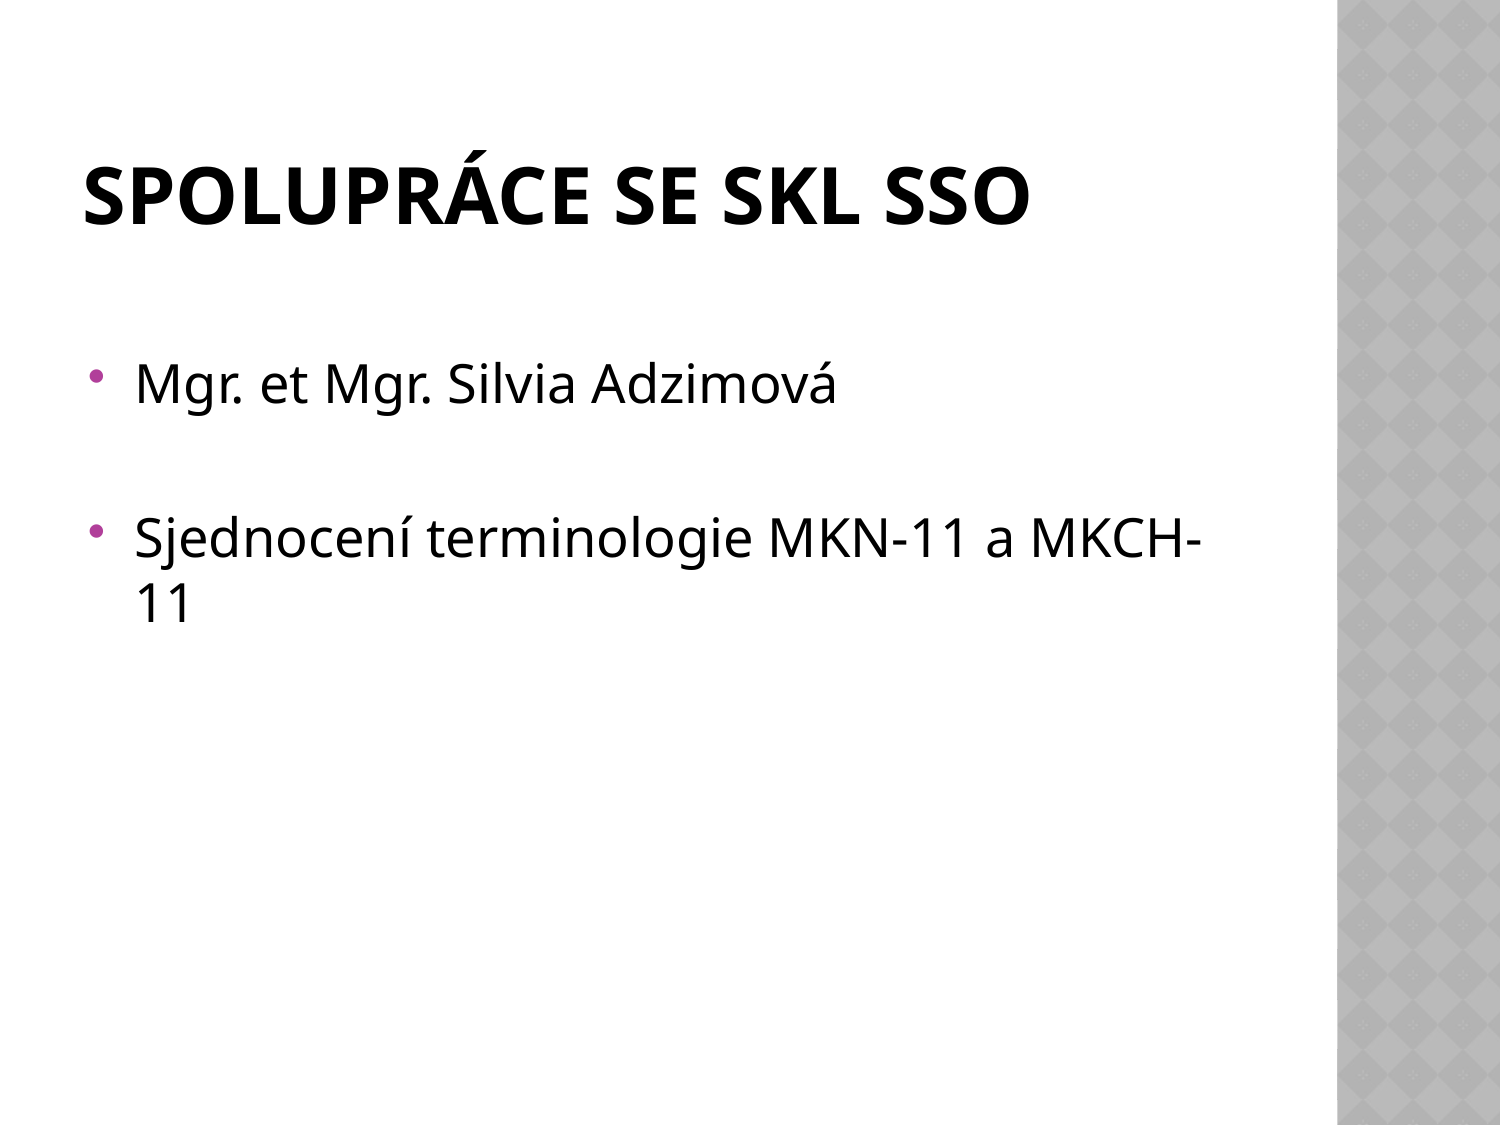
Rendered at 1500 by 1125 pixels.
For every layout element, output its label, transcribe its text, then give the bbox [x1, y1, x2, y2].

list Mgr. et Mgr. Silvia Adzimová Sjednocení terminologie MKN-11 a MKCH-11 [75, 264, 1263, 1059]
title Spolupráce se skl sso [75, 52, 1263, 240]
